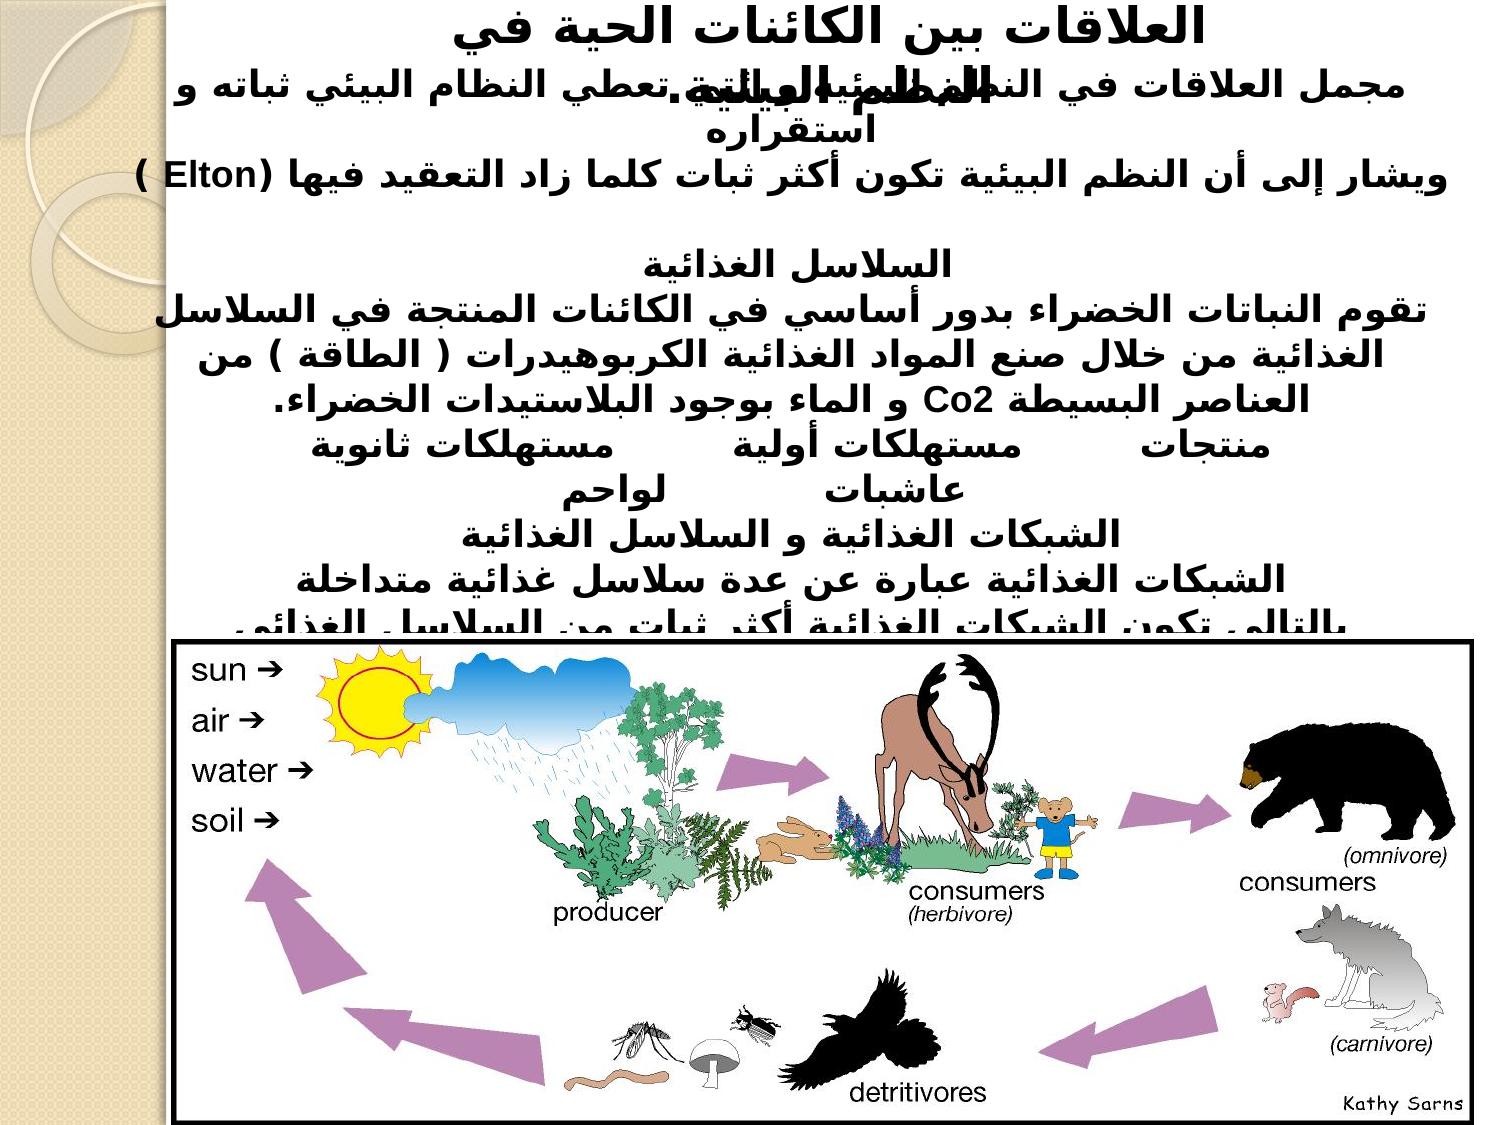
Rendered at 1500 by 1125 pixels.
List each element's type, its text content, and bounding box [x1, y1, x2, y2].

text_box مجمل العلاقات في النظم البيئية و التي تعطي النظام البيئي ثباته و استقراره ويشار إلى أن النظم البيئية تكون أكثر ثبات كلما زاد التعقيد فيها (Elton ) السلاسل الغذائية تقوم النباتات الخضراء بدور أساسي في الكائنات المنتجة في السلاسل الغذائية من خلال صنع المواد الغذائية الكربوهيدرات ( الطاقة ) من العناصر البسيطة Co2 و الماء بوجود البلاستيدات الخضراء. منتجات مستهلكات أولية مستهلكات ثانوية عاشبات لواحم الشبكات الغذائية و السلاسل الغذائية الشبكات الغذائية عبارة عن عدة سلاسل غذائية متداخلة بالتالي تكون الشبكات الغذائية أكثر ثبات من السلاسل الغذائي [112, 7, 1471, 653]
title العلاقات بين الكائنات الحية في النظم البيئية. [383, 0, 1277, 148]
picture [170, 633, 1474, 1125]
